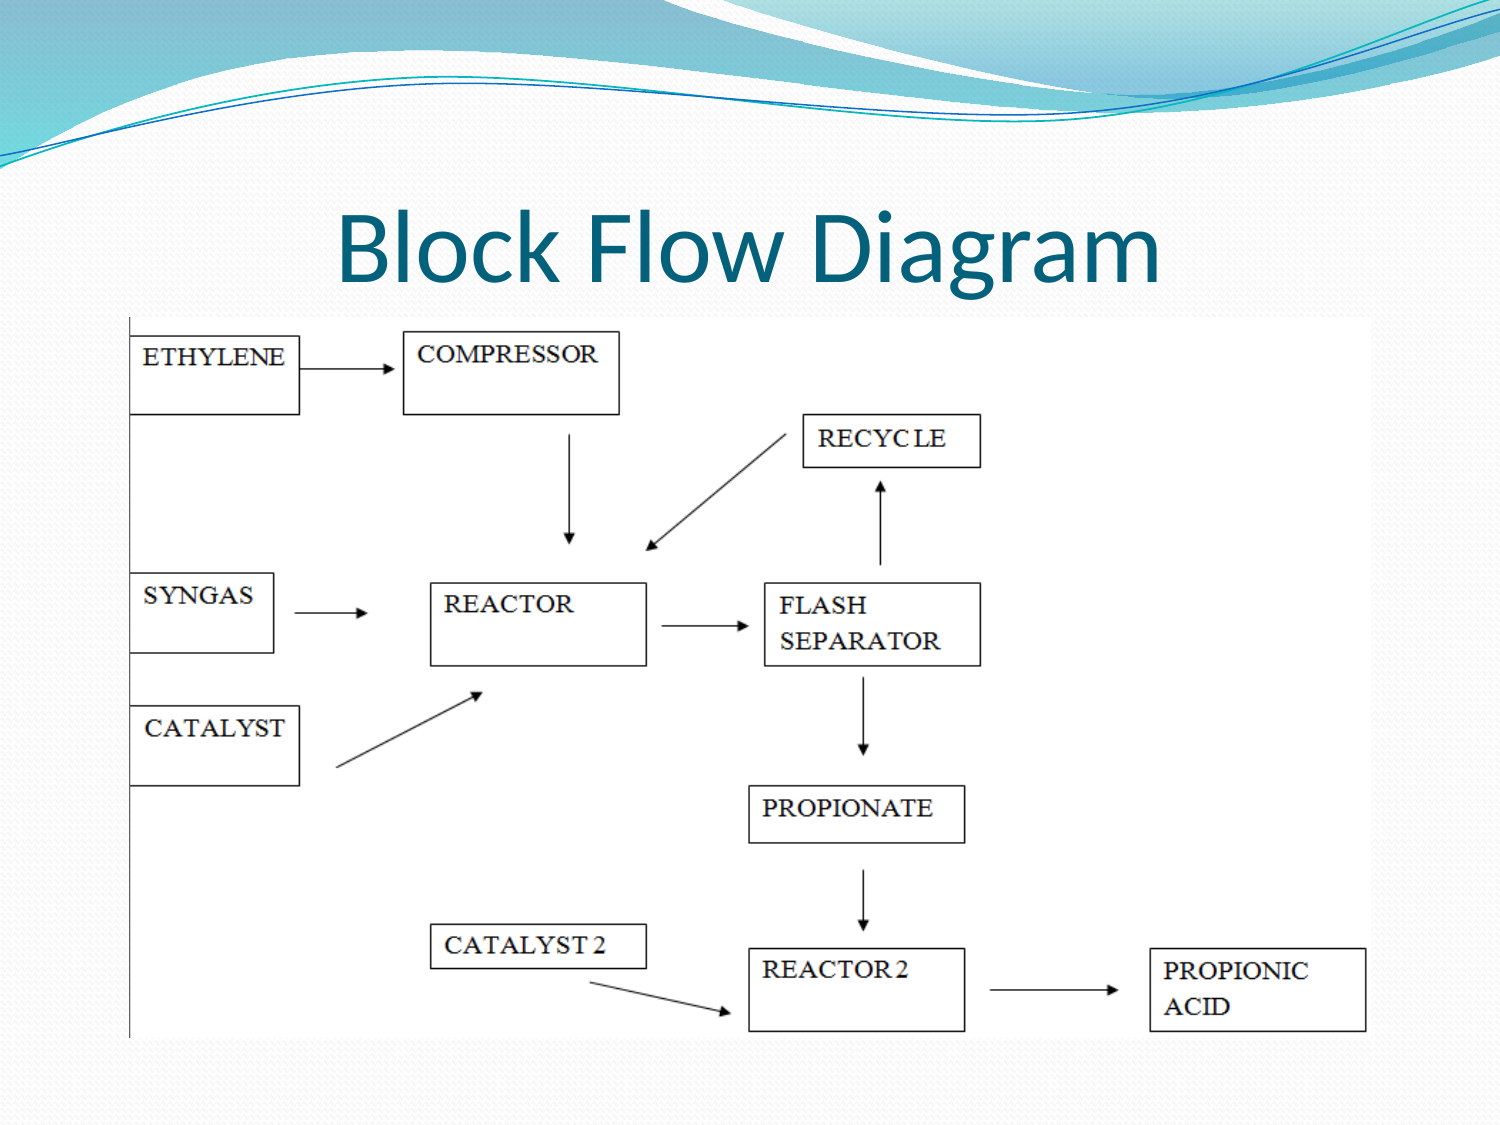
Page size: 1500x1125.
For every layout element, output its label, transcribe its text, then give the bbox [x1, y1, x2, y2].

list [129, 317, 1371, 1038]
title Block Flow Diagram [75, 115, 1425, 303]
